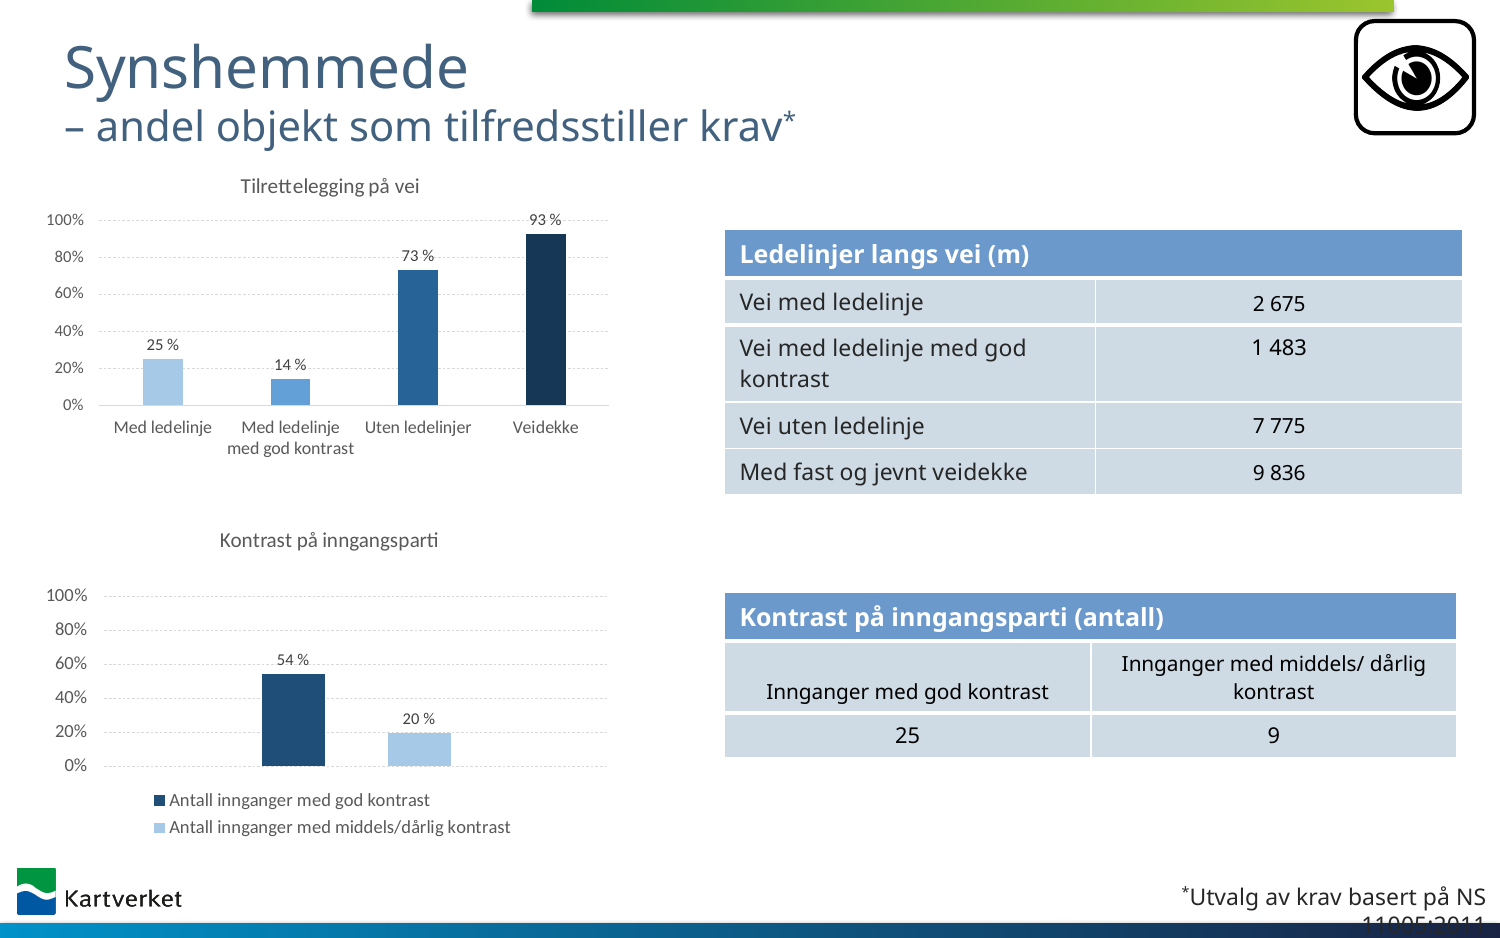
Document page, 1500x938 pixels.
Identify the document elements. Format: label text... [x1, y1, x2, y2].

table_cell 9 [1092, 715, 1456, 757]
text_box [1355, 20, 1475, 134]
table_cell 7 775 [1096, 403, 1462, 448]
table_cell Innganger med middels/ dårlig kontrast [1092, 643, 1456, 711]
text_box *Utvalg av krav basert på NS 11005:2011 [1068, 873, 1500, 938]
table_cell Med fast og jevnt veidekke [725, 449, 1095, 494]
text_box Synshemmede – andel objekt som tilfredsstiller krav* [49, 24, 1431, 158]
table_cell 25 [725, 715, 1090, 757]
table_cell Vei uten ledelinje [725, 403, 1095, 448]
picture [41, 520, 618, 846]
table_cell Vei med ledelinje [725, 280, 1095, 323]
table_cell 2 675 [1096, 280, 1462, 323]
picture [41, 166, 619, 492]
table_cell 1 483 [1096, 327, 1462, 401]
table_header Kontrast på inngangsparti (antall) [725, 593, 1456, 639]
table_cell Innganger med god kontrast [725, 643, 1090, 711]
table_cell 9 836 [1096, 449, 1462, 494]
table_cell Vei med ledelinje med god kontrast [725, 327, 1095, 401]
table_header Ledelinjer langs vei (m) [725, 230, 1462, 276]
